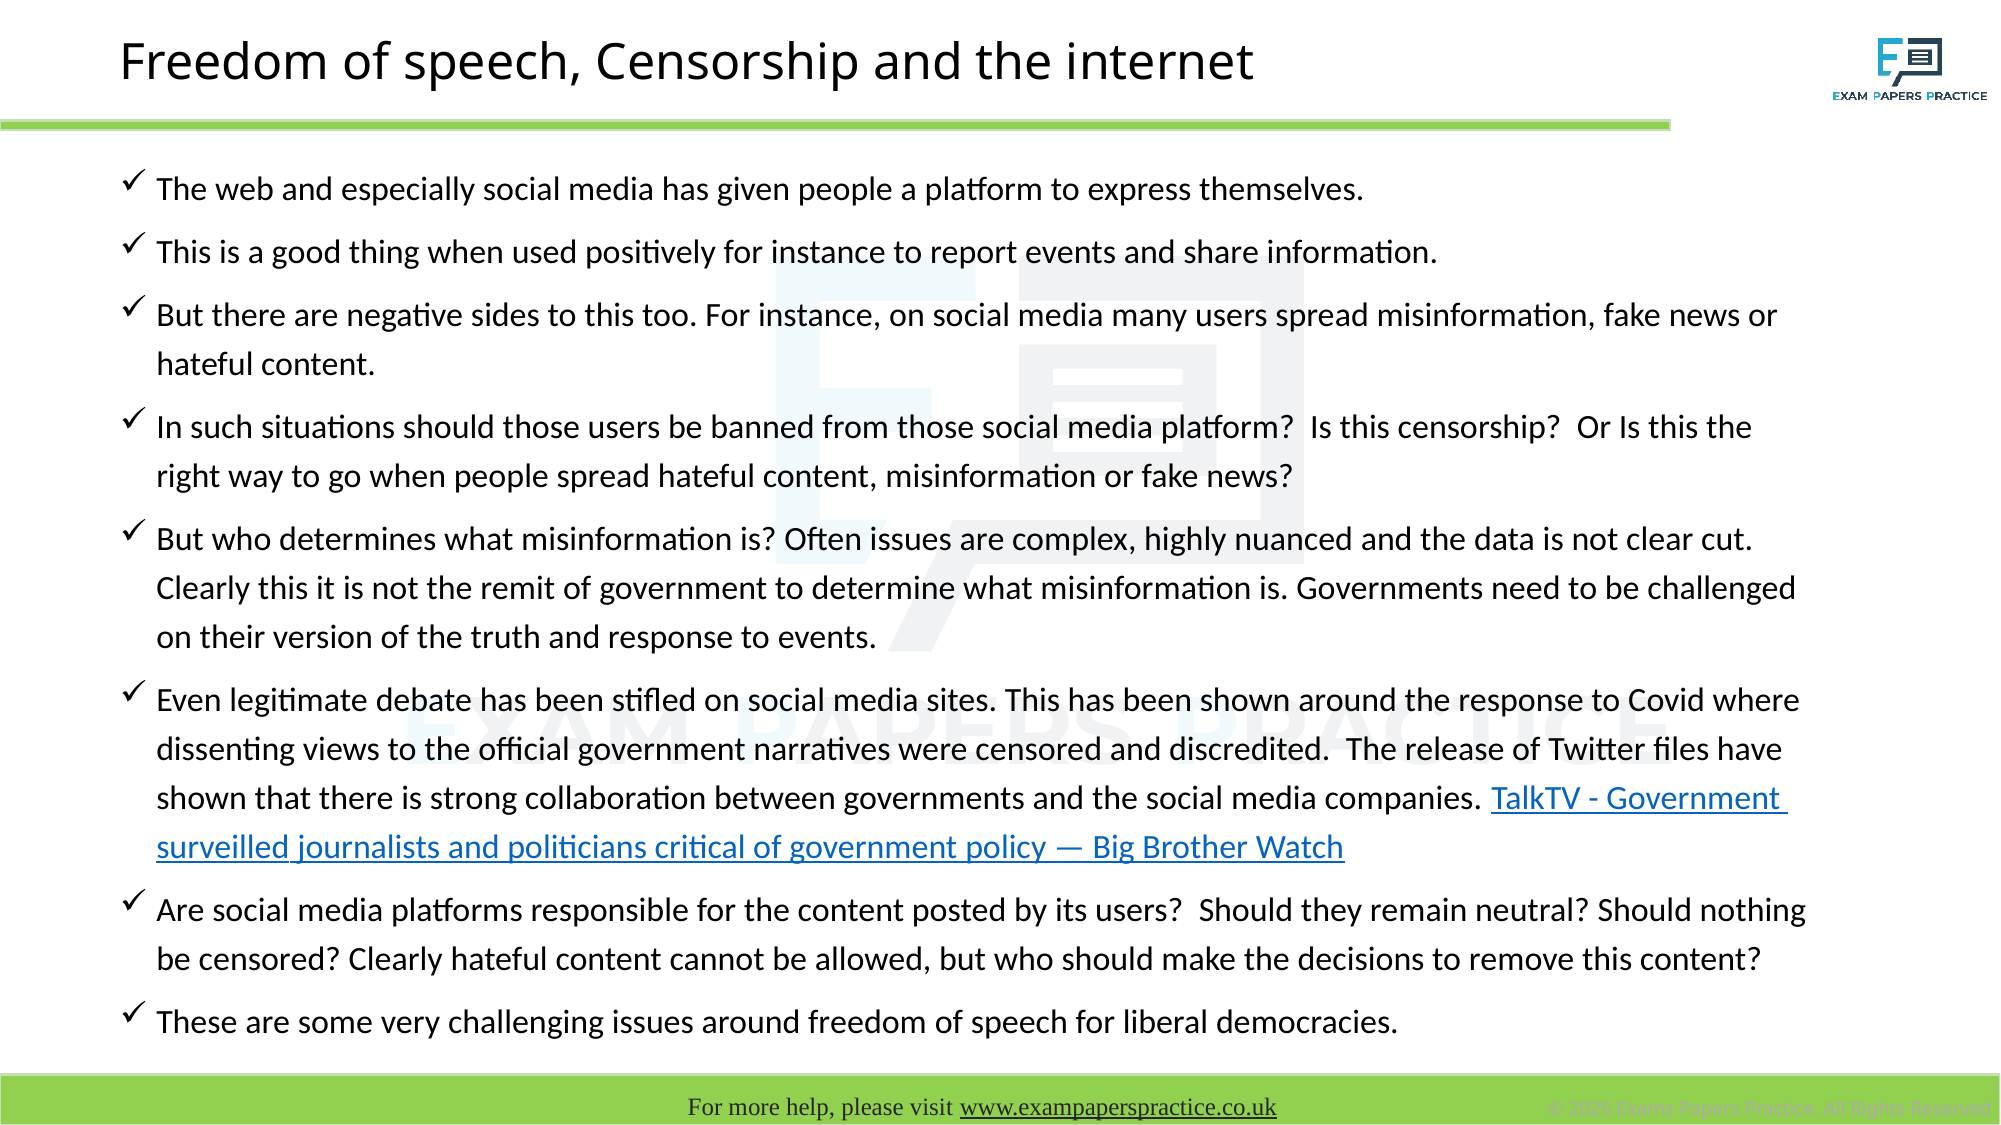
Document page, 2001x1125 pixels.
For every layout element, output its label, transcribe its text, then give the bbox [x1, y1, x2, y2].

list The web and especially social media has given people a platform to express themselves. This is a good thing when used positively for instance to report events and share information. But there are negative sides to this too. For instance, on social media many users spread misinformation, fake news or hateful content. In such situations should those users be banned from those social media platform? Is this censorship? Or Is this the right way to go when people spread hateful content, misinformation or fake news? But who determines what misinformation is? Often issues are complex, highly nuanced and the data is not clear cut. Clearly this it is not the remit of government to determine what misinformation is. Governments need to be challenged on their version of the truth and response to events. Even legitimate debate has been stifled on social media sites. This has been shown around the response to Covid where dissenting views to the official government narratives were censored and discredited. The release of Twitter files have shown that there is strong collaboration between governments and the social media companies. TalkTV - Government surveilled journalists and politicians critical of government policy — Big Brother Watch Are social media platforms responsible for the content posted by its users? Should they remain neutral? Should nothing be censored? Clearly hateful content cannot be allowed, but who should make the decisions to remove this content? These are some very challenging issues around freedom of speech for liberal democracies. [104, 151, 1830, 1075]
title Freedom of speech, Censorship and the internet [104, 0, 1830, 151]
